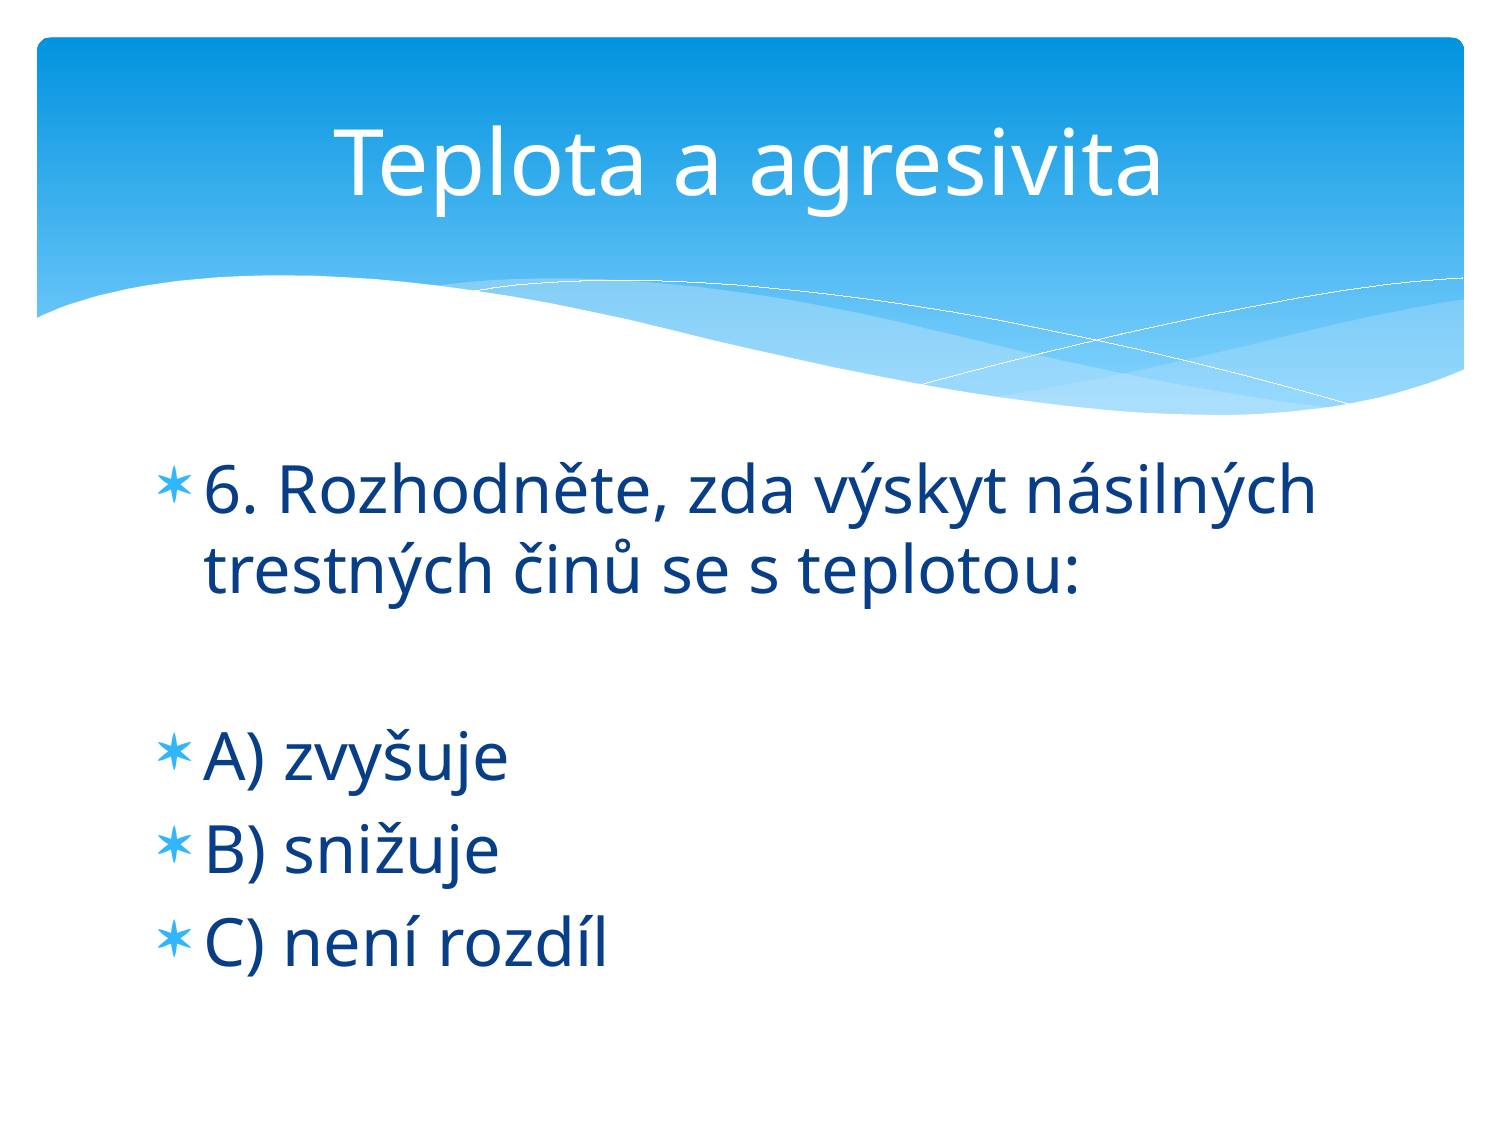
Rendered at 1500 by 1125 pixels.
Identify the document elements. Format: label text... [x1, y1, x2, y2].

title Teplota a agresivita [75, 55, 1425, 261]
list 6. Rozhodněte, zda výskyt násilných trestných činů se s teplotou: A) zvyšuje B) snižuje C) není rozdíl [143, 438, 1359, 1005]
